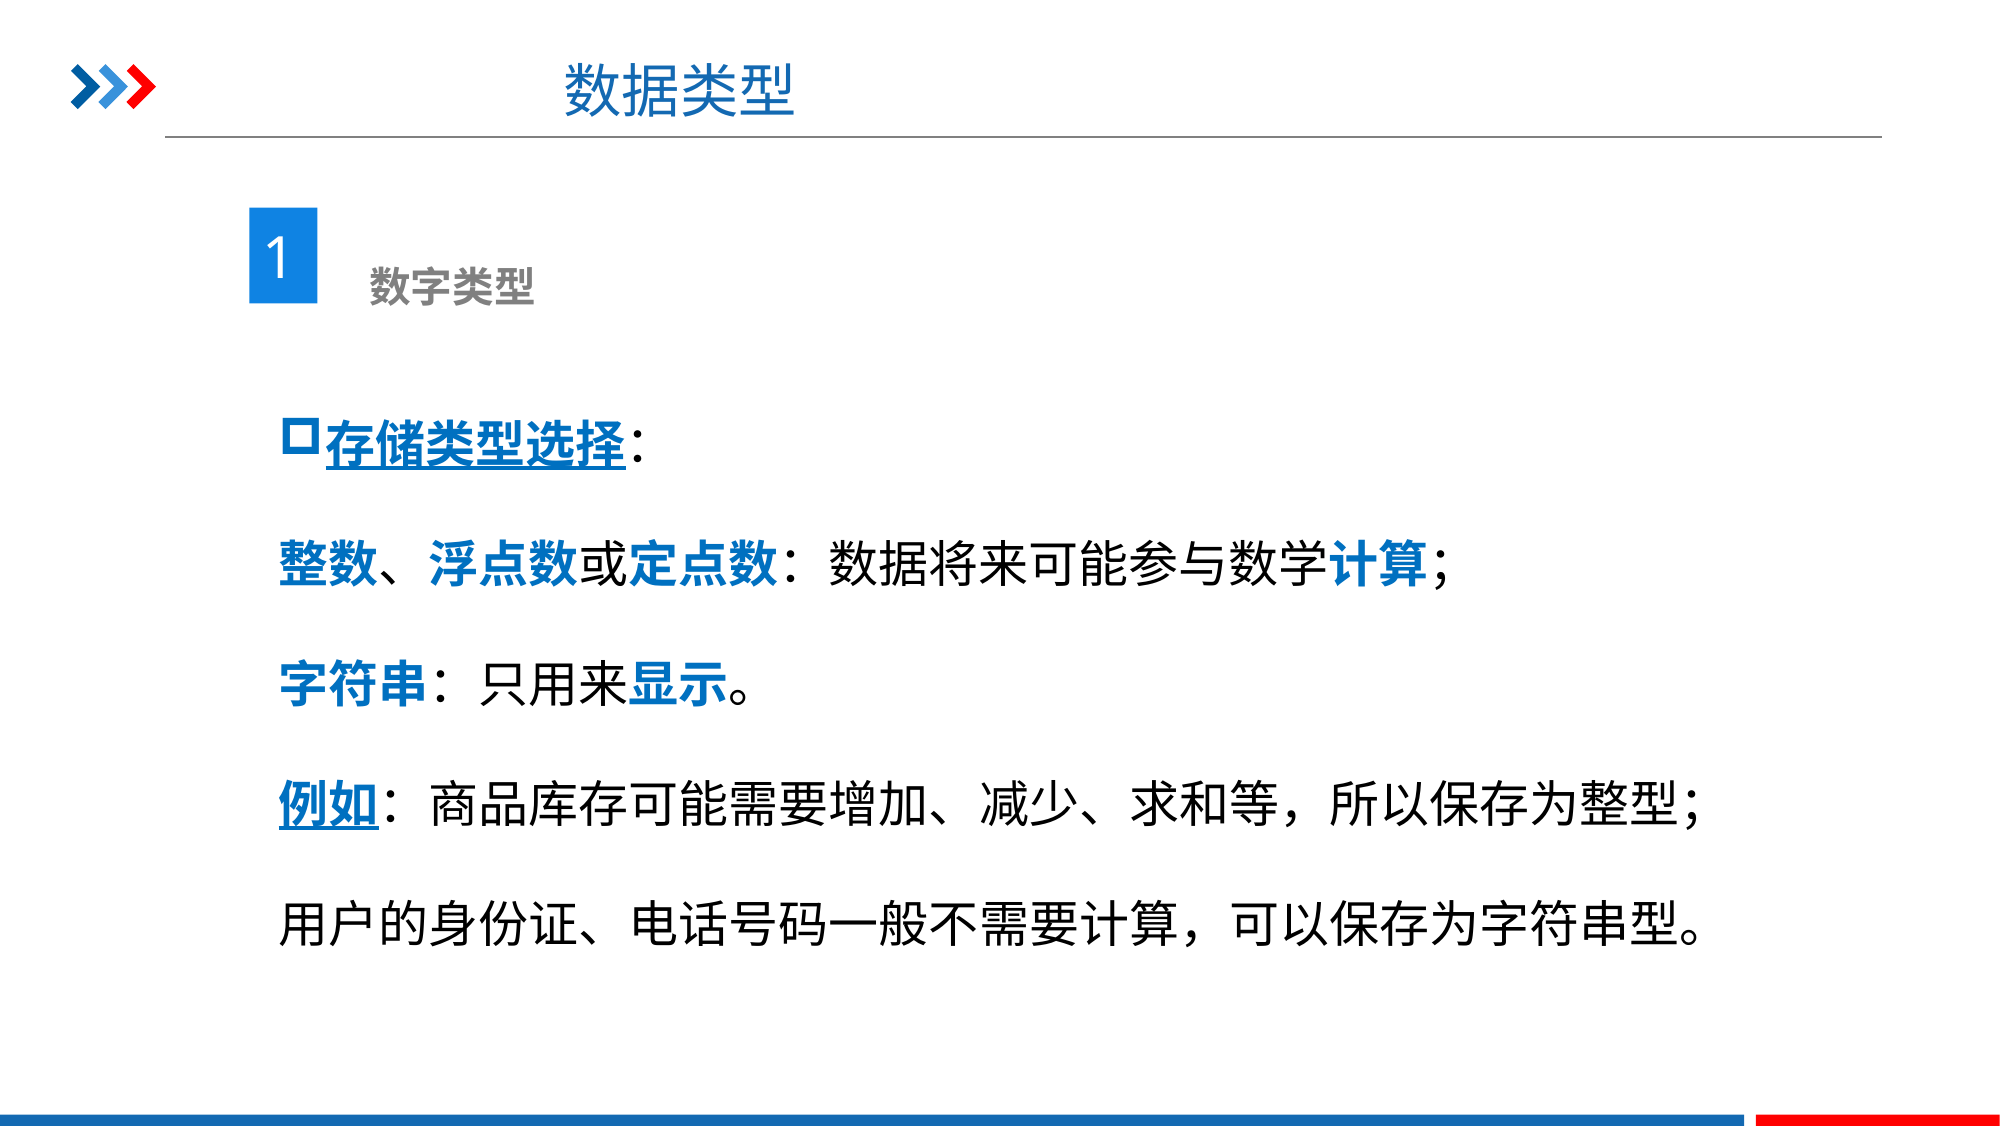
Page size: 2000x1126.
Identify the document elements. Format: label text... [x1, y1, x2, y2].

title 数据类型 [521, 25, 1296, 153]
text_box 存储类型选择： 整数、浮点数或定点数：数据将来可能参与数学计算； 字符串：只用来显示。 例如：商品库存可能需要增加、减少、求和等，所以保存为整型； 用户的身份证、电话号码一般不需要计算，可以保存为字符串型。 [264, 344, 1787, 960]
text_box 数字类型 [319, 245, 1092, 344]
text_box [249, 207, 318, 304]
